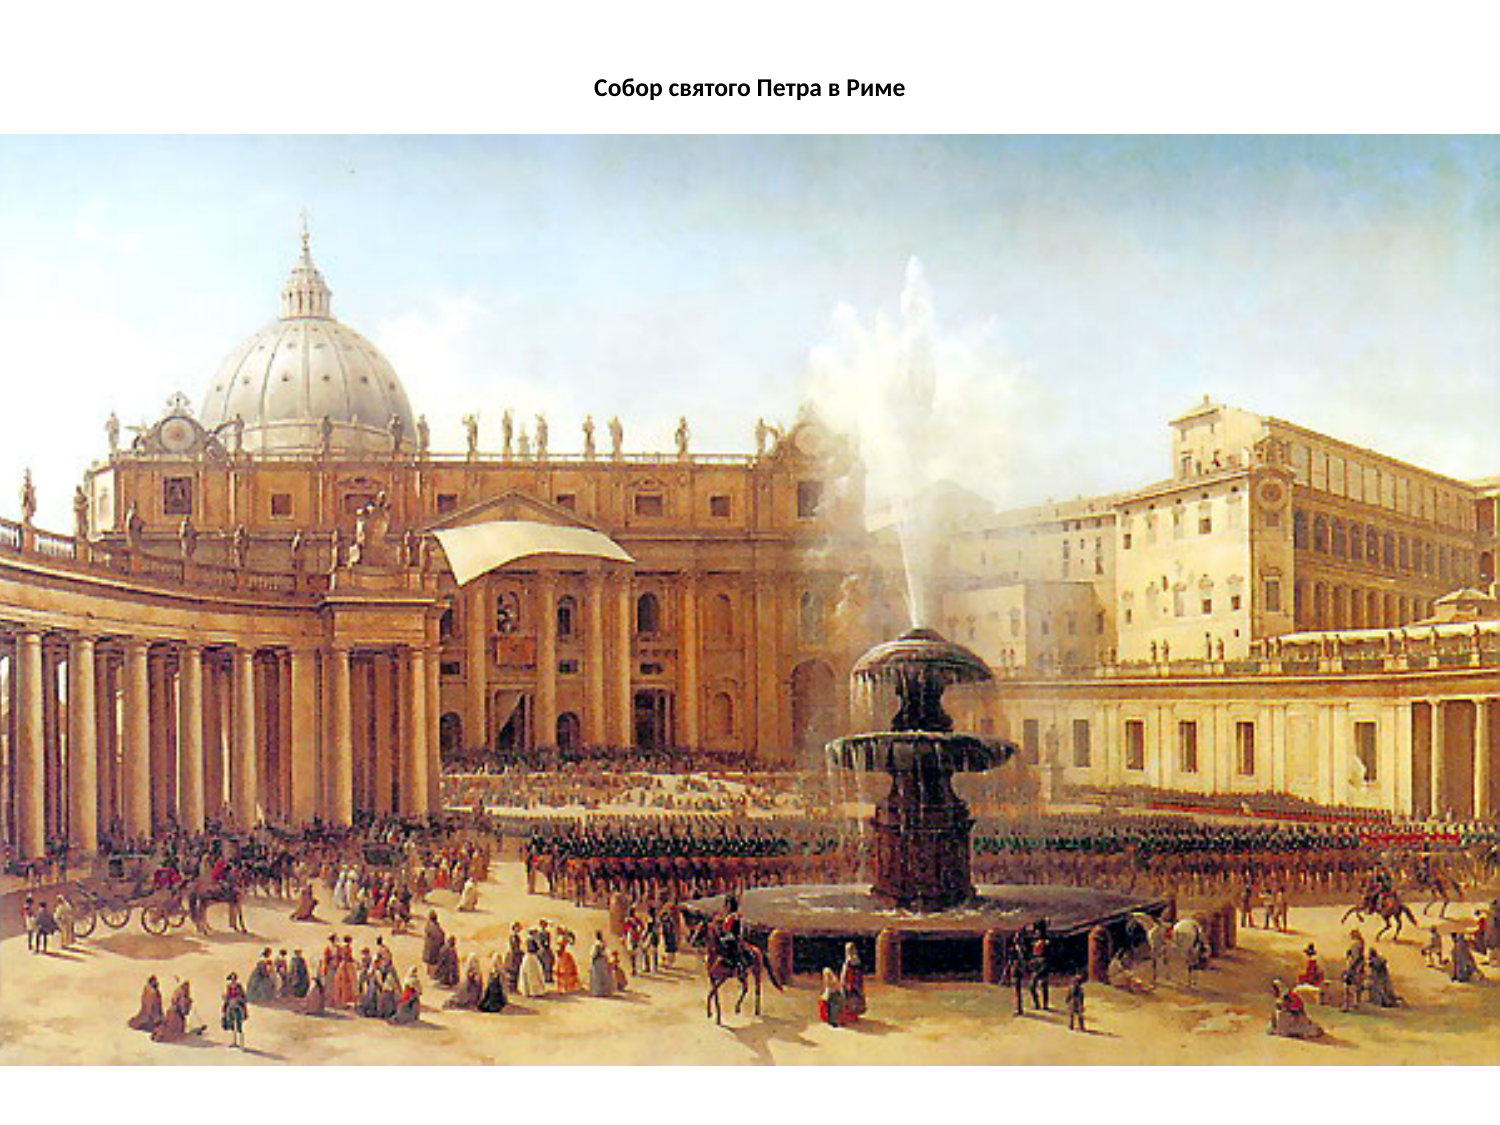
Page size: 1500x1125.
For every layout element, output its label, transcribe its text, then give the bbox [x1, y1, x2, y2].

picture [0, 134, 1500, 1067]
title Собор святого Петра в Риме [75, 30, 1425, 132]
